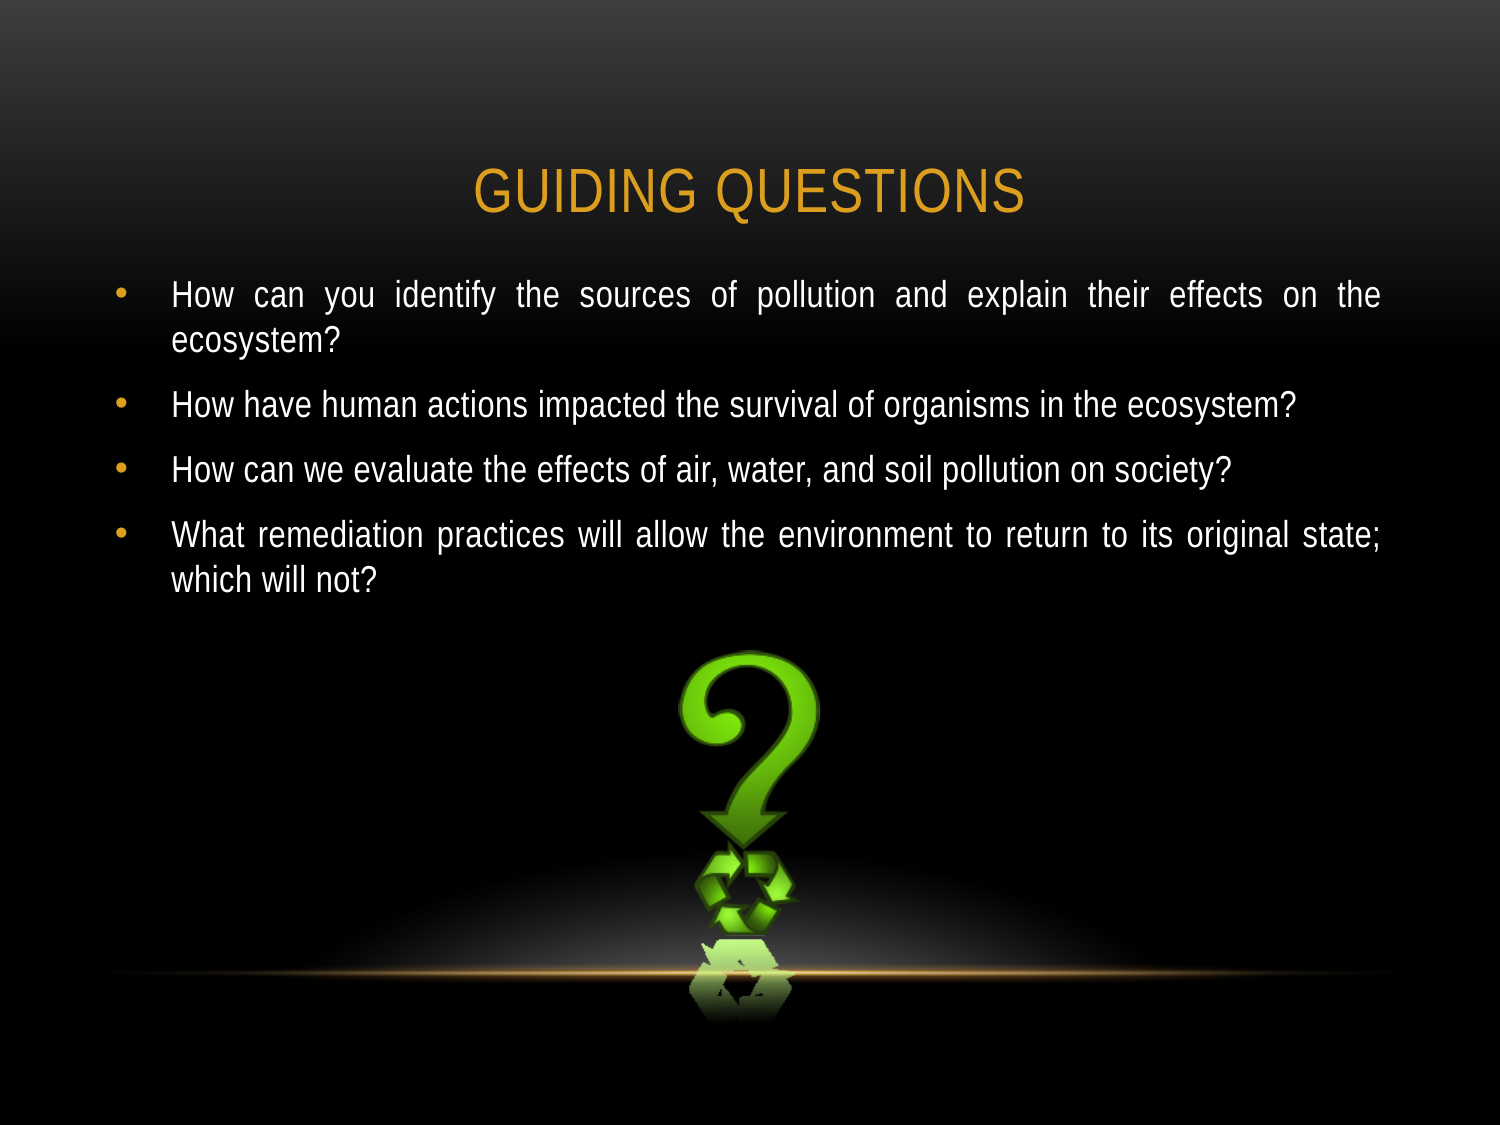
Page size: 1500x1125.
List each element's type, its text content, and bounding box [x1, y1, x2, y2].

title Guiding Questions [99, 45, 1400, 233]
list How can you identify the sources of pollution and explain their effects on the ecosystem? How have human actions impacted the survival of organisms in the ecosystem? How can we evaluate the effects of air, water, and soil pollution on society? What remediation practices will allow the environment to return to its original state; which will not? [99, 262, 1400, 1000]
picture [0, 0, 1500, 1125]
